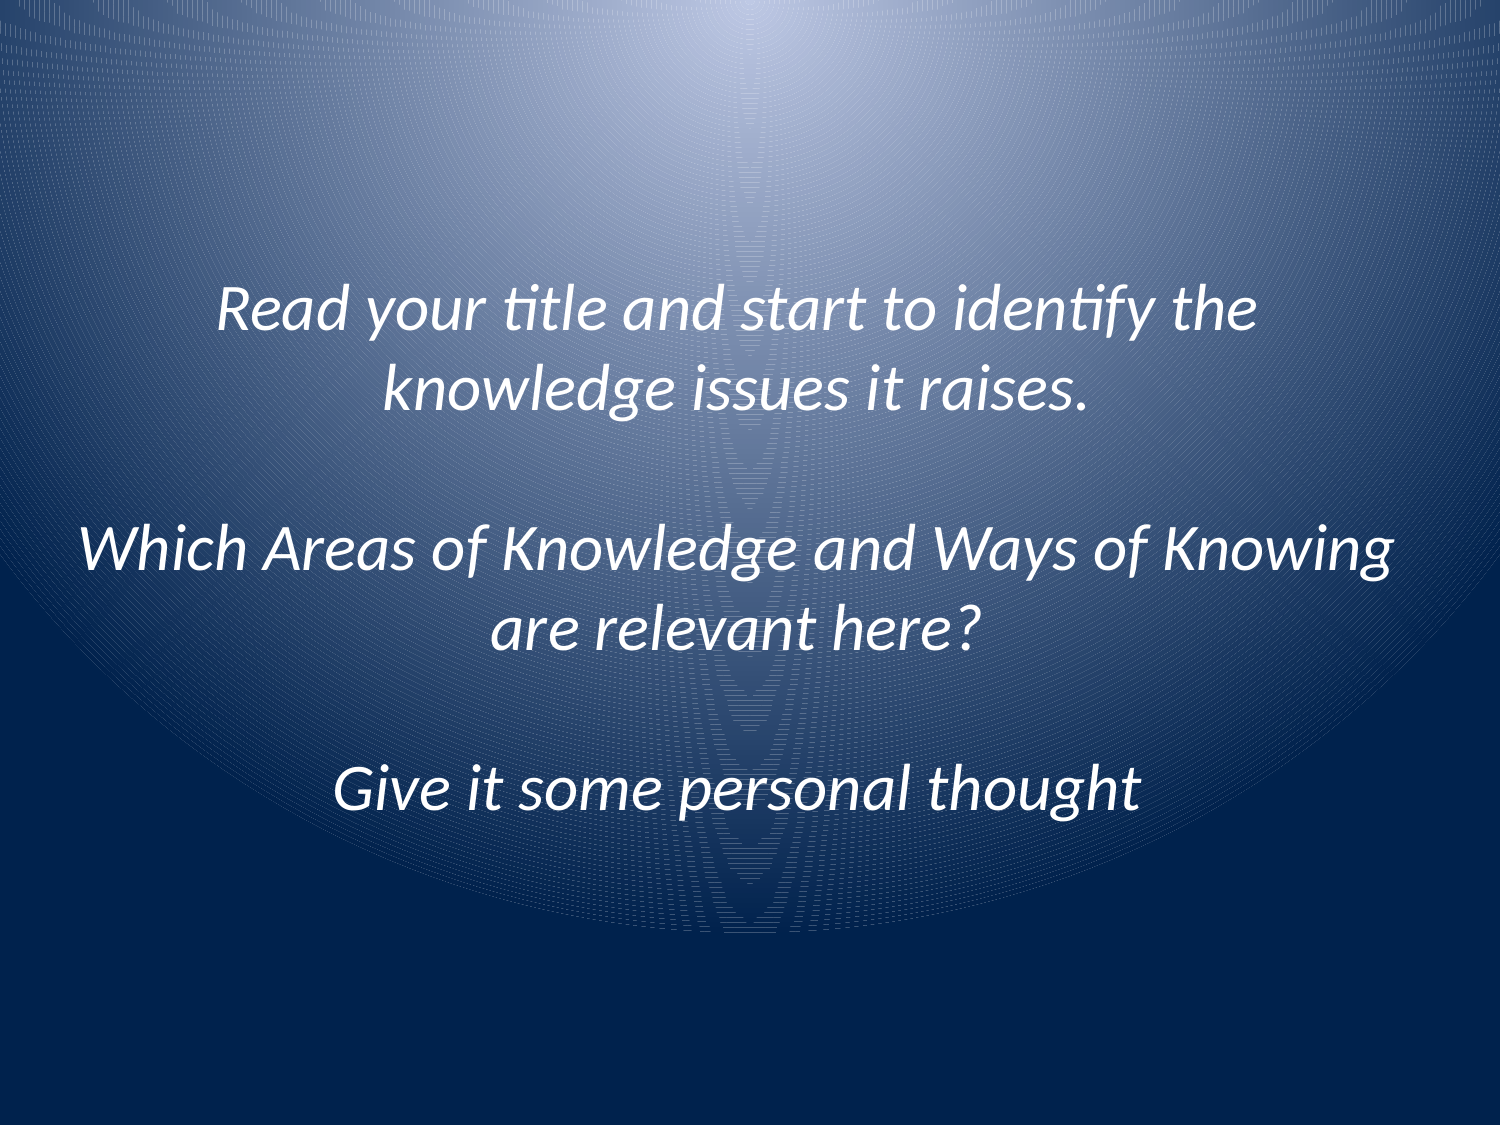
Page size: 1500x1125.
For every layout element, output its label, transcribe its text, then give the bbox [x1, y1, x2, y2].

title Read your title and start to identify the knowledge issues it raises. Which Areas of Knowledge and Ways of Knowing are relevant here? Give it some personal thought [62, 62, 1413, 1025]
